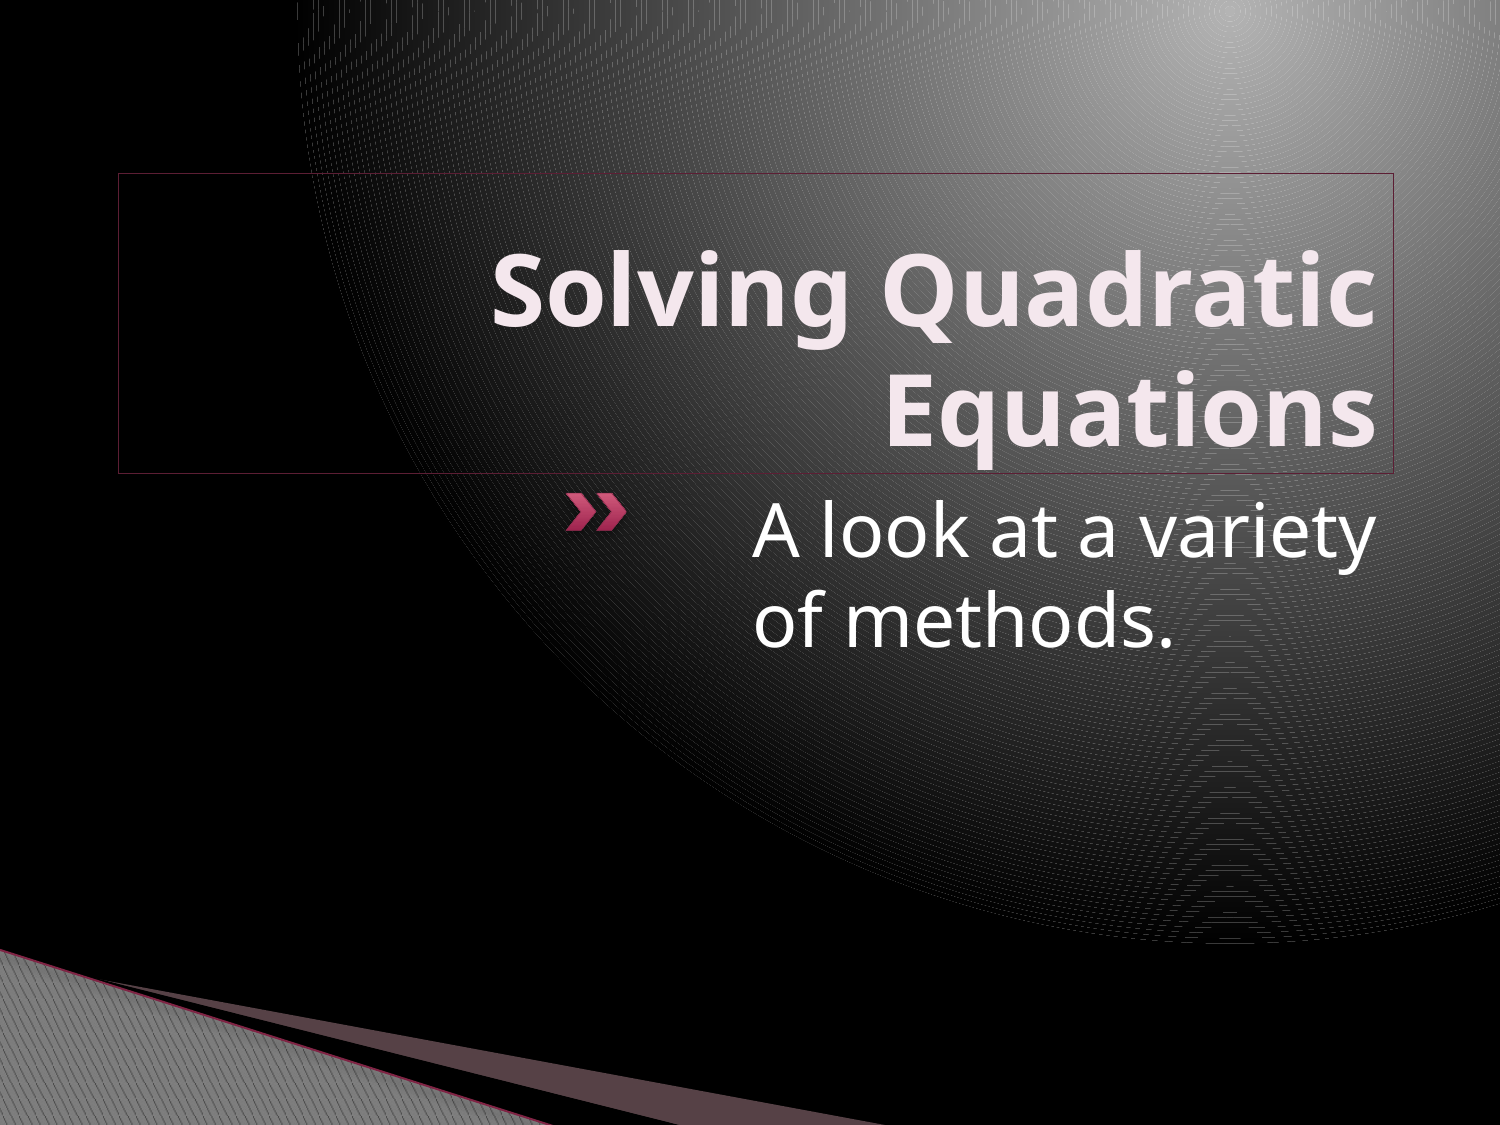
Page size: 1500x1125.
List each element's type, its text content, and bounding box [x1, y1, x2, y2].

title Solving Quadratic Equations [118, 173, 1394, 474]
picture [0, 952, 543, 1125]
list A look at a variety of methods. [737, 474, 1438, 988]
